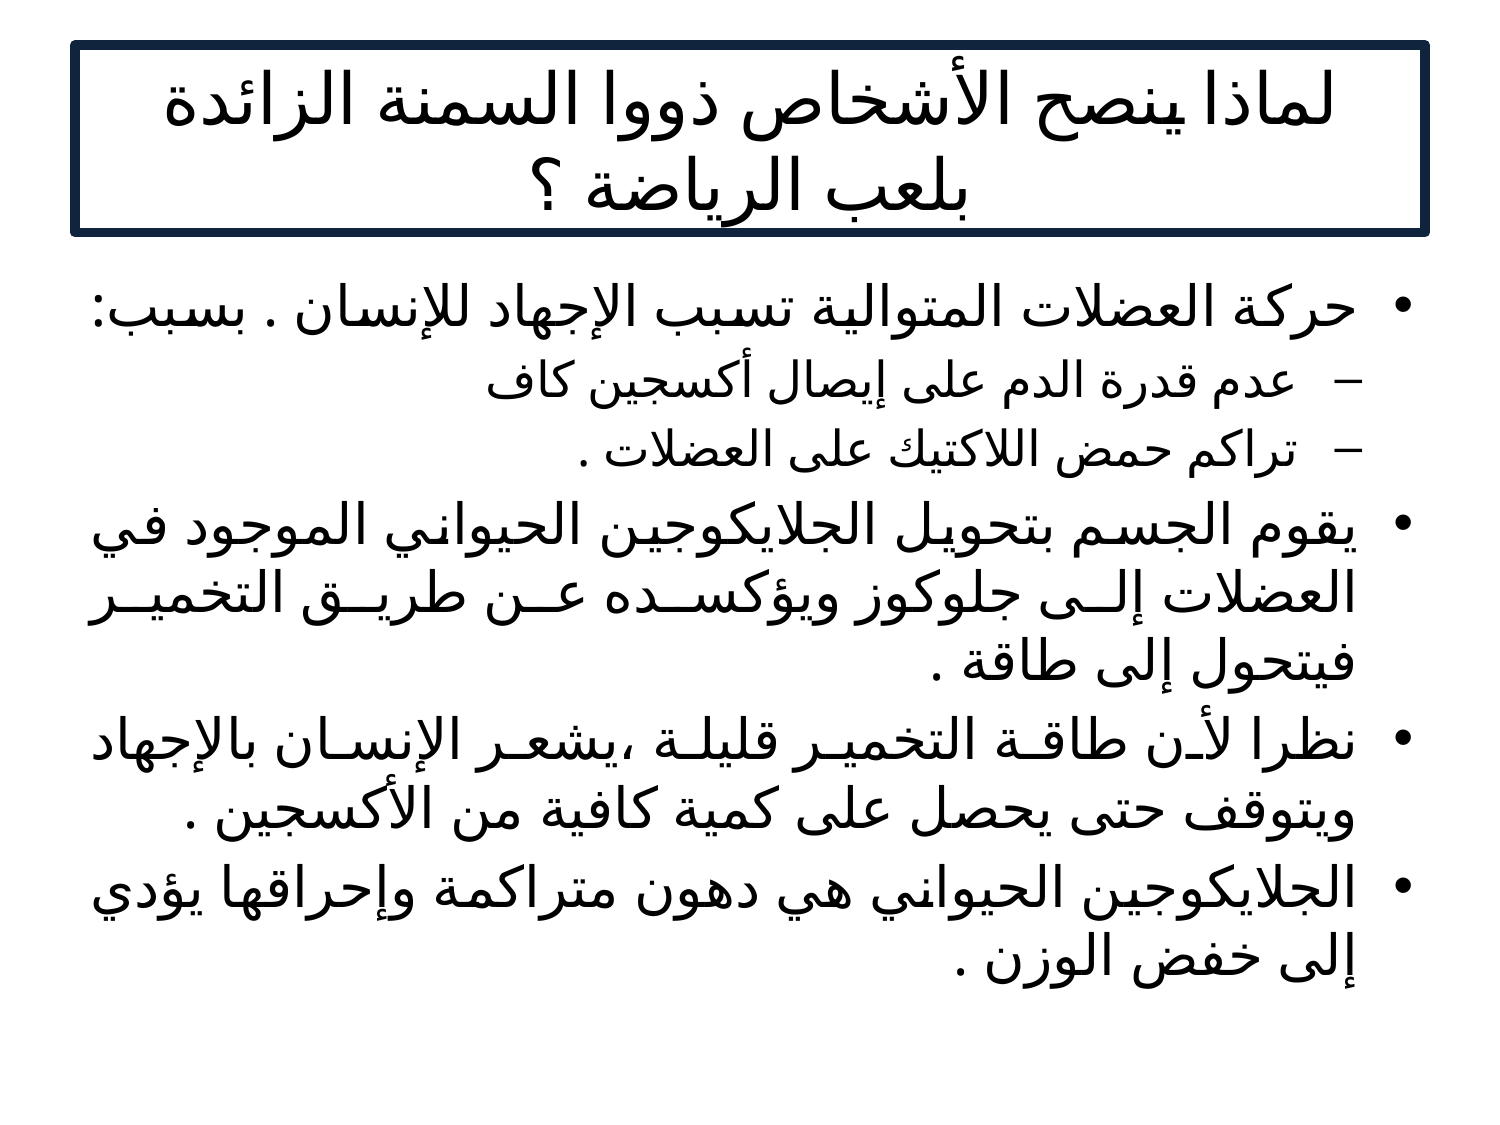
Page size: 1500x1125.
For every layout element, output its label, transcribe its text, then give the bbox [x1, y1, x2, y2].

list حركة العضلات المتوالية تسبب الإجهاد للإنسان . بسبب: عدم قدرة الدم على إيصال أكسجين كاف تراكم حمض اللاكتيك على العضلات . يقوم الجسم بتحويل الجلايكوجين الحيواني الموجود في العضلات إلى جلوكوز ويؤكسده عن طريق التخمير فيتحول إلى طاقة . نظرا لأن طاقة التخمير قليلة ،يشعر الإنسان بالإجهاد ويتوقف حتى يحصل على كمية كافية من الأكسجين . الجلايكوجين الحيواني هي دهون متراكمة وإحراقها يؤدي إلى خفض الوزن . [75, 262, 1425, 1005]
title لماذا ينصح الأشخاص ذووا السمنة الزائدة بلعب الرياضة ؟ [75, 45, 1425, 233]
